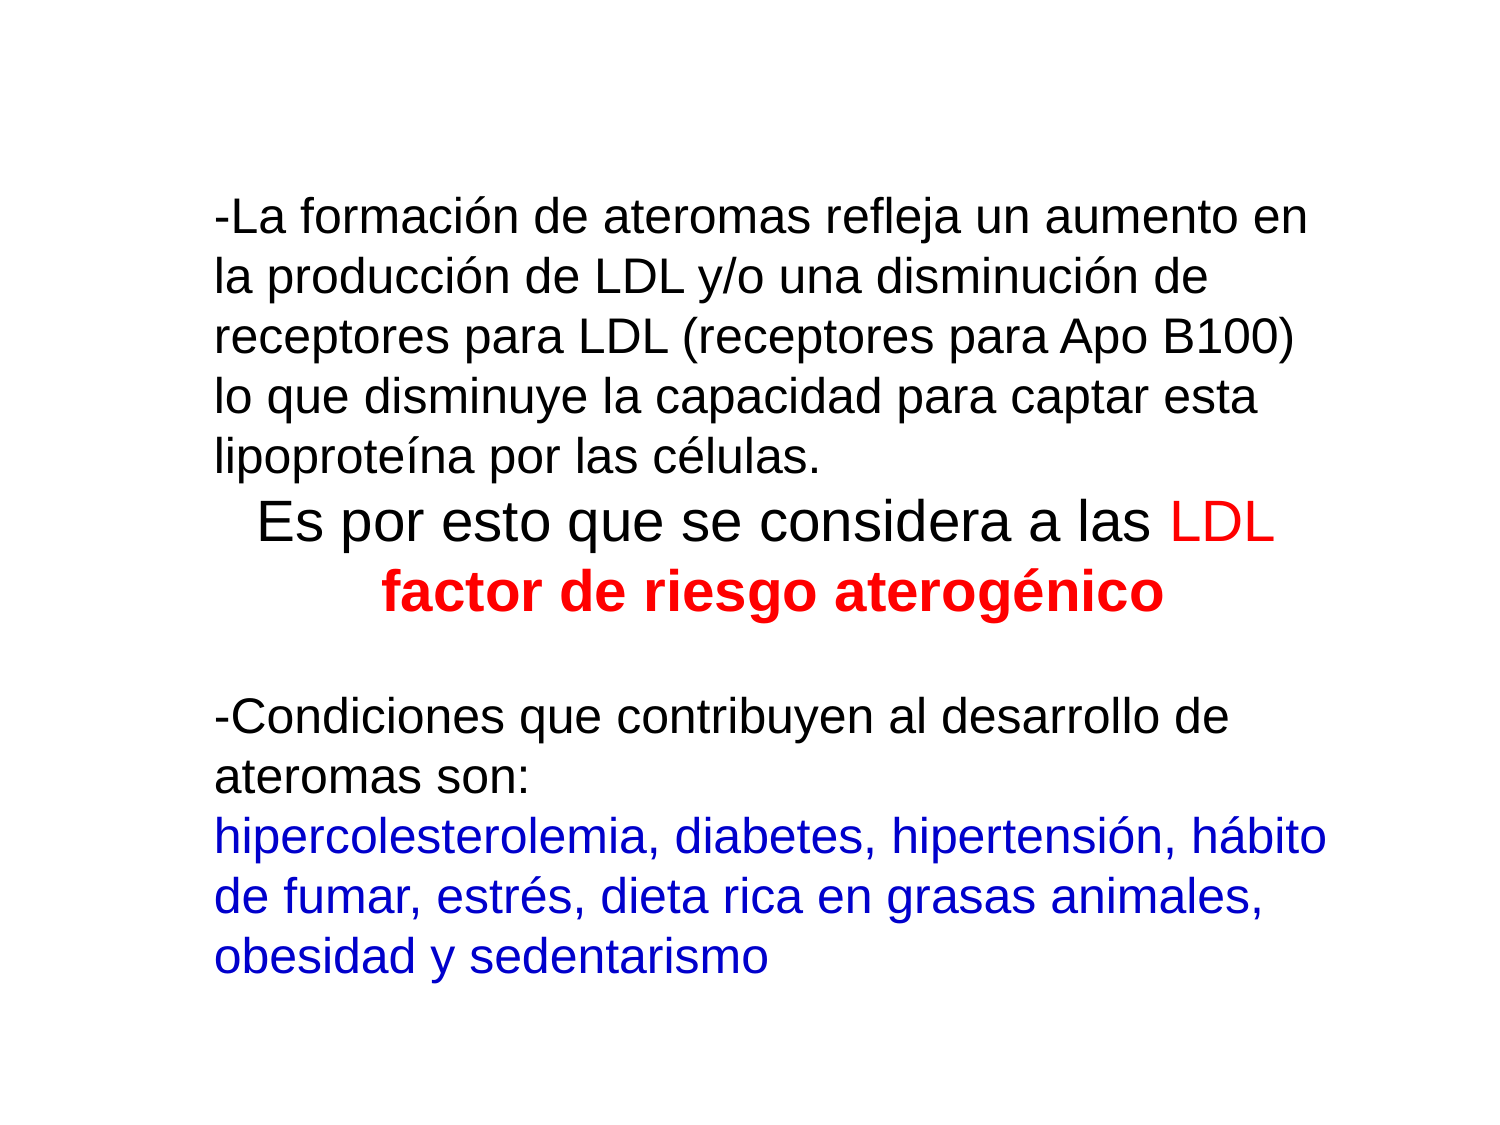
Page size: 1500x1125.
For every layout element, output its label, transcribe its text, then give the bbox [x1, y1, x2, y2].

text_box -La formación de ateromas refleja un aumento en la producción de LDL y/o una disminución de receptores para LDL (receptores para Apo B100) lo que disminuye la capacidad para captar esta lipoproteína por las células. Es por esto que se considera a las LDL factor de riesgo aterogénico -Condiciones que contribuyen al desarrollo de ateromas son: hipercolesterolemia, diabetes, hipertensión, hábito de fumar, estrés, dieta rica en grasas animales, obesidad y sedentarismo [199, 175, 1348, 991]
